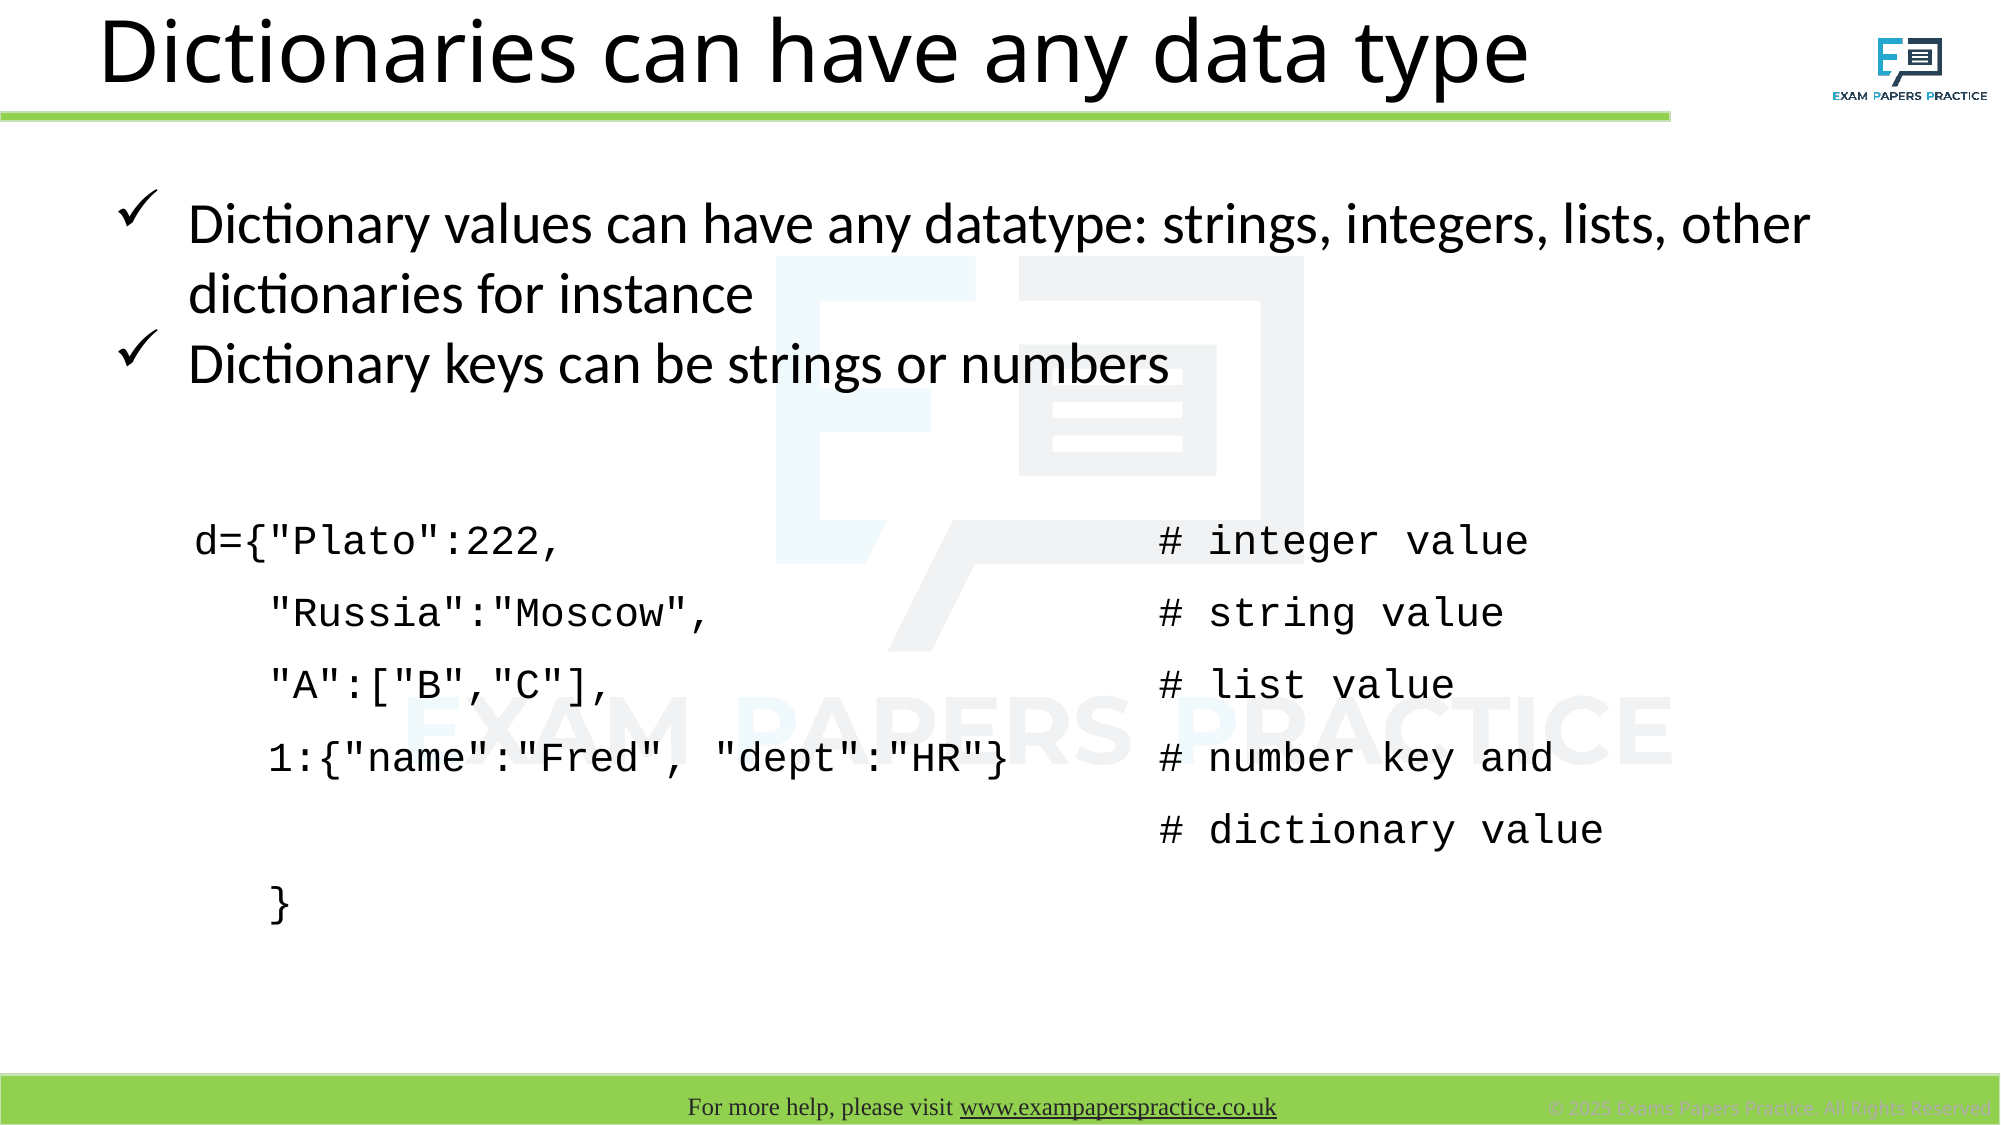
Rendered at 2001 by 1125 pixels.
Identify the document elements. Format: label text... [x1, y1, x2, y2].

text_box Dictionary values can have any datatype: strings, integers, lists, other dictionaries for instance Dictionary keys can be strings or numbers [99, 177, 1901, 403]
list d={"Plato":222, # integer value "Russia":"Moscow", # string value "A":["B","C"], # list value 1:{"name":"Fred", "dept":"HR"} # number key and # dictionary value } [178, 495, 1901, 943]
title Dictionaries can have any data type [82, 0, 1808, 109]
